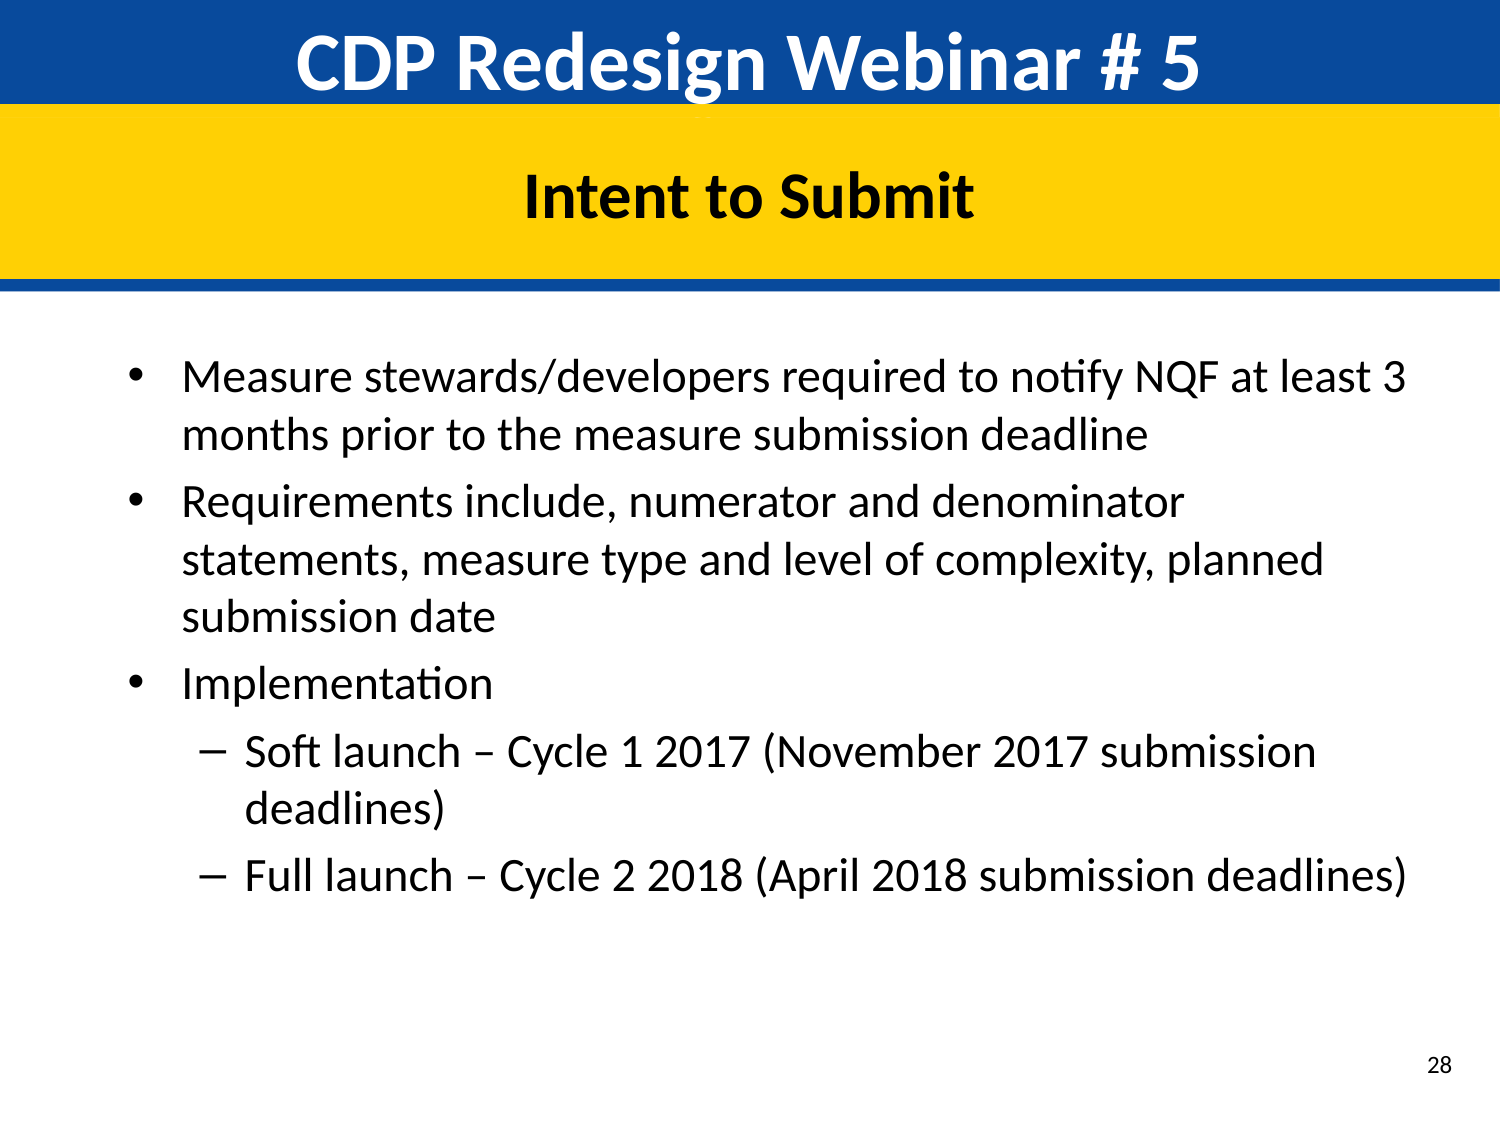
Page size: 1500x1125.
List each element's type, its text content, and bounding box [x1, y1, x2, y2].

text_box Intent to Submit [0, 118, 1500, 279]
title CDP Redesign Webinar # 5 [0, 0, 1500, 104]
text_box Measure stewards/developers required to notify NQF at least 3 months prior to the measure submission deadline Requirements include, numerator and denominator statements, measure type and level of complexity, planned submission date Implementation Soft launch – Cycle 1 2017 (November 2017 submission deadlines) Full launch – Cycle 2 2018 (April 2018 submission deadlines) [112, 337, 1435, 968]
